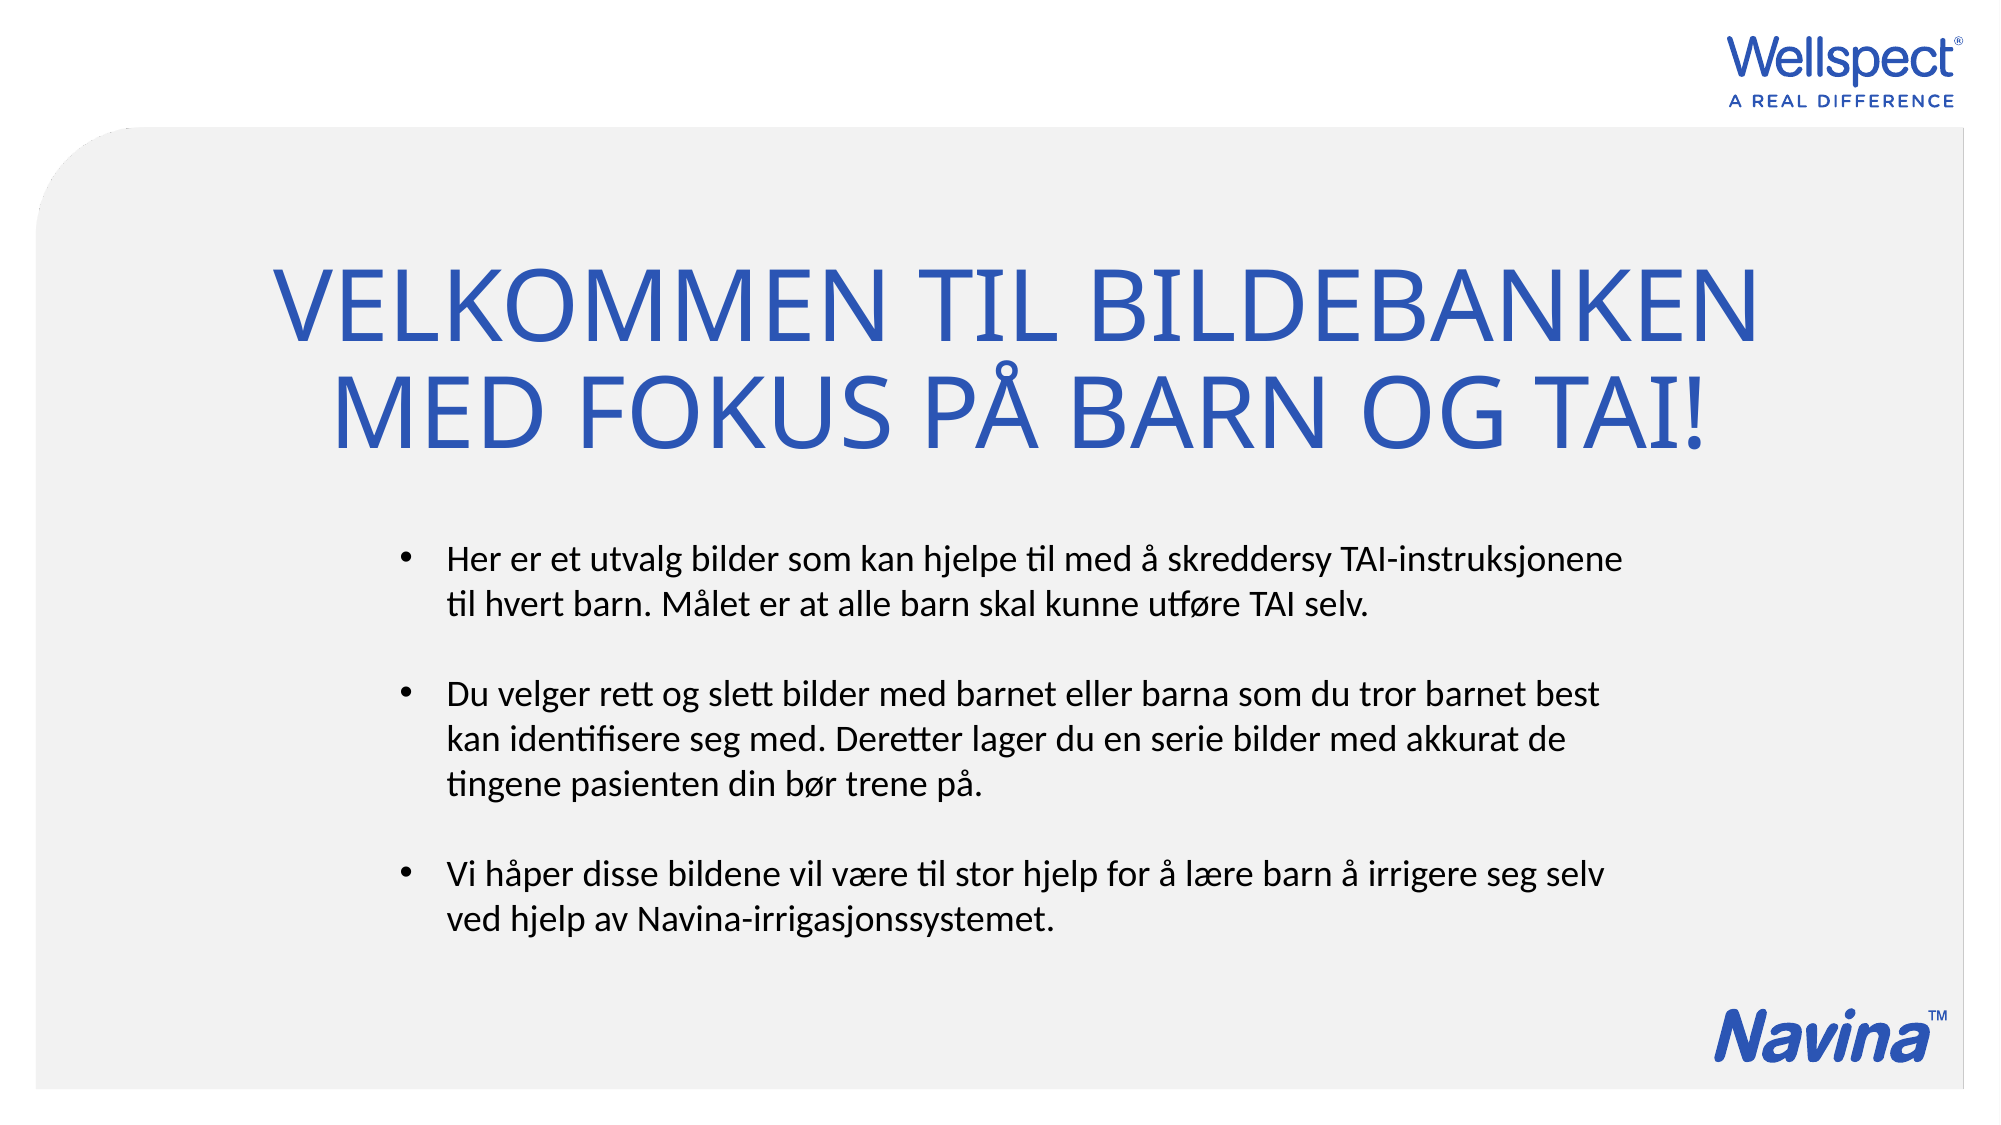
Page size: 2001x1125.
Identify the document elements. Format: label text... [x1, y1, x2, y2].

title VELKOMMEN TIL BILDEBANKEN MED FOKUS PÅ BARN OG TAI! [137, 262, 1902, 464]
text_box Her er et utvalg bilder som kan hjelpe til med å skreddersy TAI-instruksjonene til hvert barn. Målet er at alle barn skal kunne utføre TAI selv. Du velger rett og slett bilder med barnet eller barna som du tror barnet best kan identifisere seg med. Deretter lager du en serie bilder med akkurat de tingene pasienten din bør trene på. Vi håper disse bildene vil være til stor hjelp for å lære barn å irrigere seg selv ved hjelp av Navina-irrigasjonssystemet. [384, 526, 1662, 947]
picture [0, 0, 2000, 1125]
